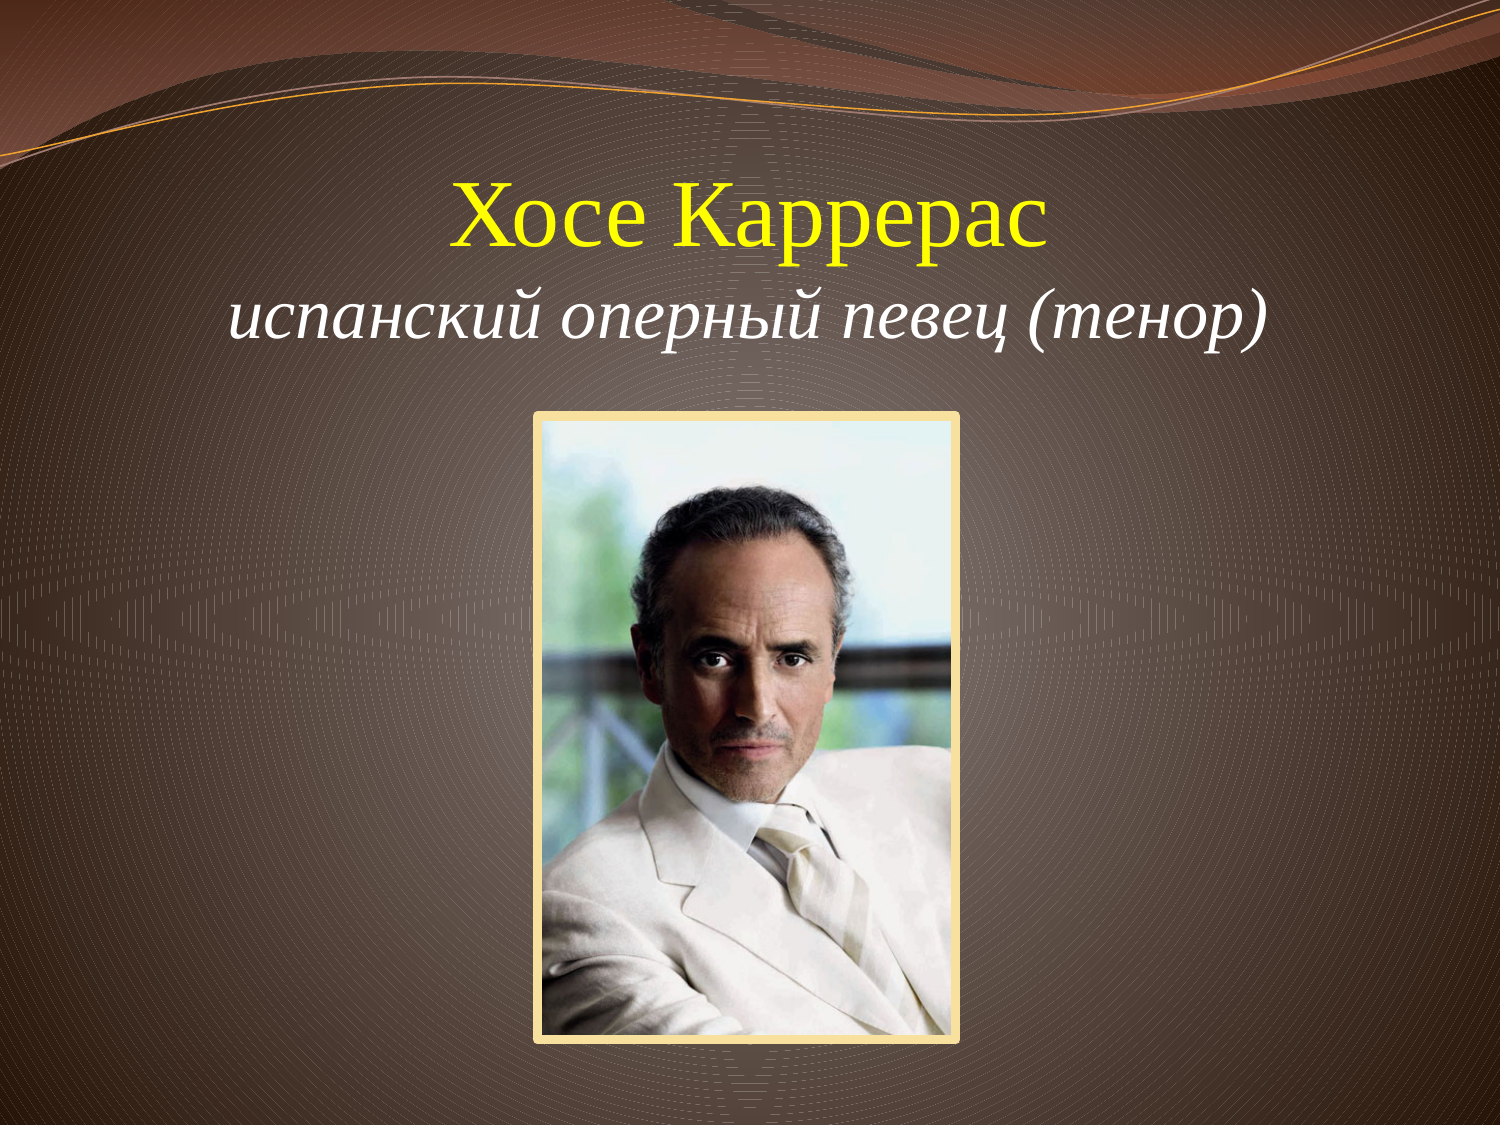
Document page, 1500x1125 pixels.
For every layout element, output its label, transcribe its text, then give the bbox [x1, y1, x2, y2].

picture [542, 420, 952, 1036]
title Хосе Каррерас испанский оперный певец (тенор) [64, 149, 1436, 823]
